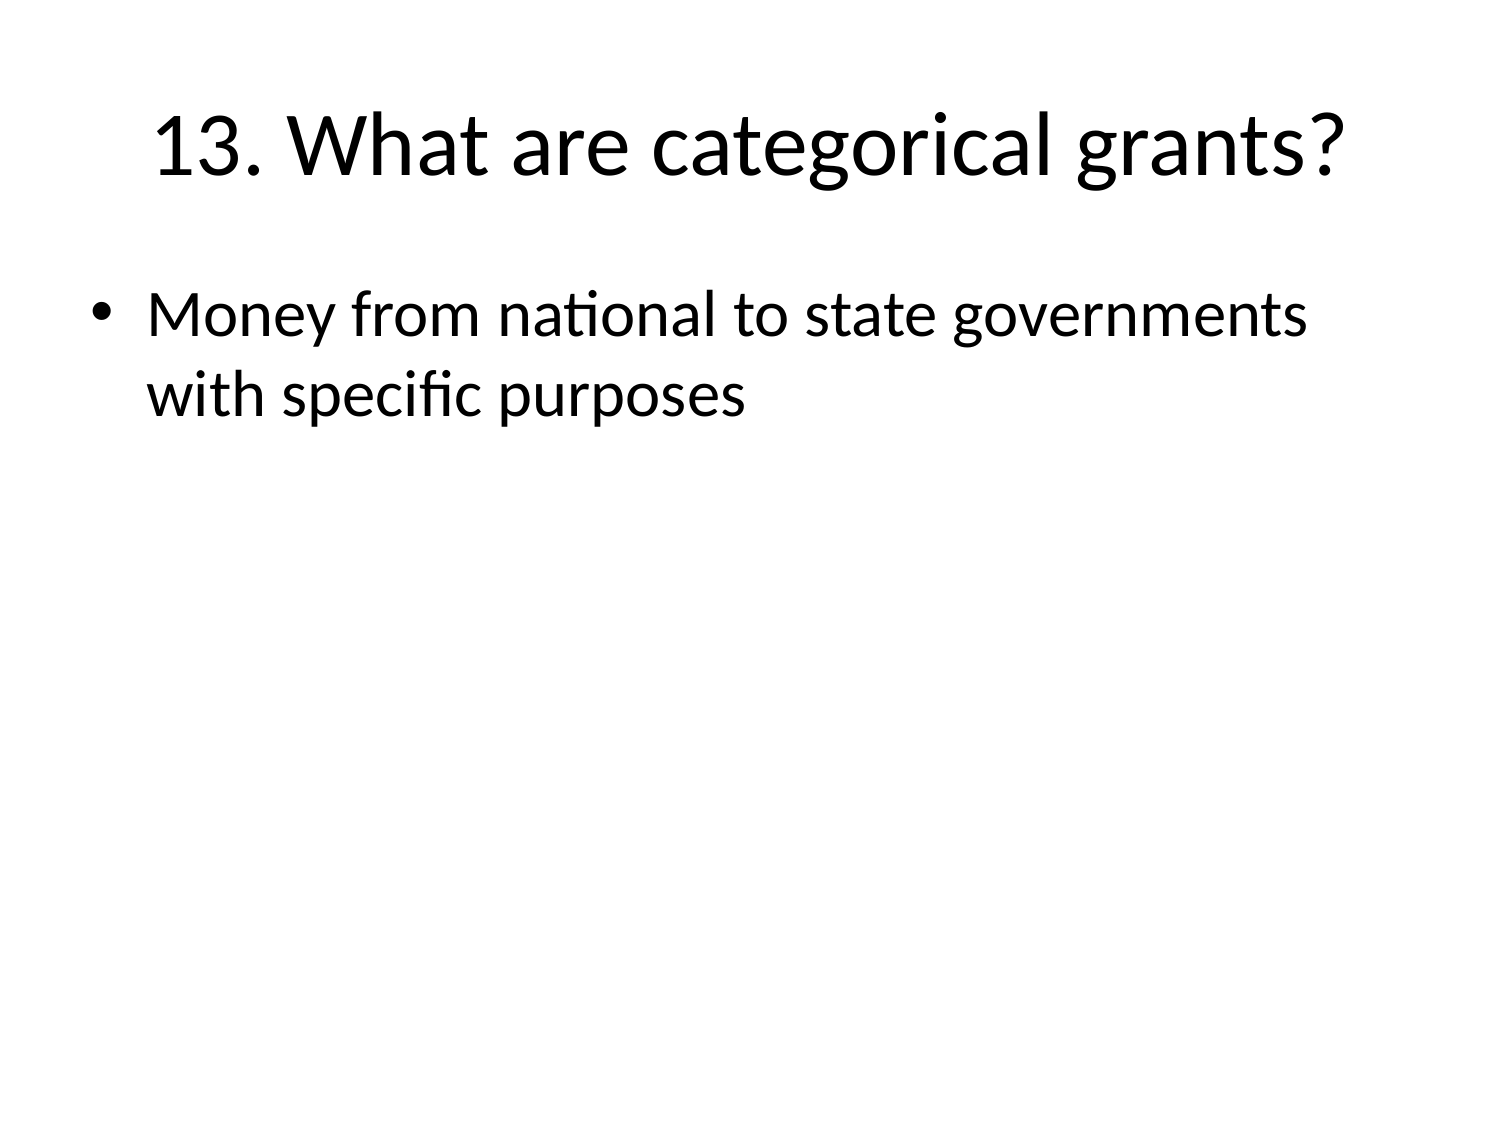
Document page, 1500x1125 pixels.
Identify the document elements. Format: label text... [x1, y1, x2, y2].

list Money from national to state governments with specific purposes [75, 262, 1425, 1005]
title 13. What are categorical grants? [75, 45, 1425, 233]
